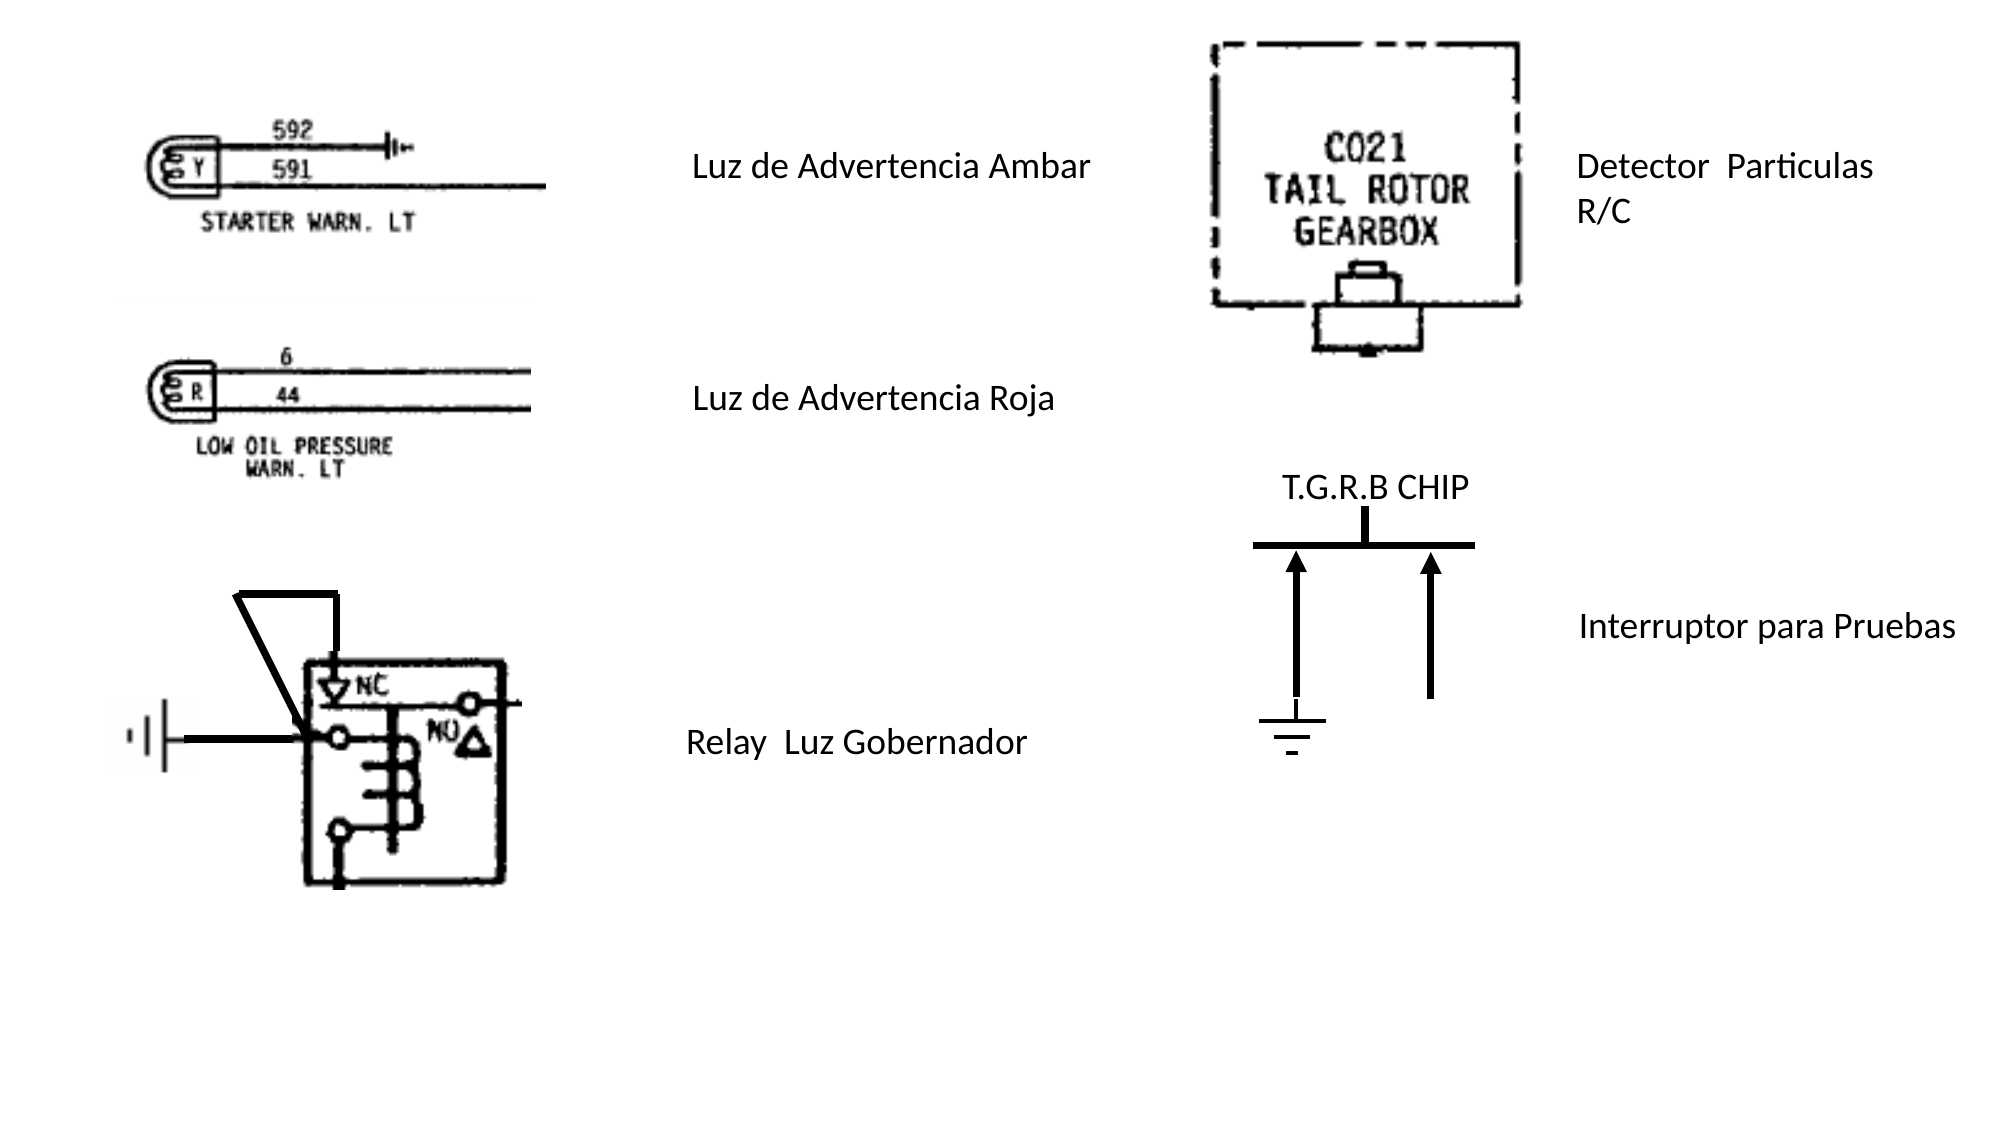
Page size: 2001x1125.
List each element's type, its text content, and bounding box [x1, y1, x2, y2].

text_box Relay Luz Gobernador [671, 709, 1044, 770]
picture [119, 296, 531, 497]
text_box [109, 593, 522, 890]
text_box Luz de Advertencia Ambar [677, 133, 1107, 193]
text_box Luz de Advertencia Roja [677, 365, 1071, 426]
picture [1203, 24, 1539, 379]
text_box Interruptor para Pruebas [1564, 593, 1973, 654]
picture [105, 85, 546, 257]
text_box Detector Particulas R/C [1561, 133, 1896, 238]
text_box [1252, 454, 1490, 771]
